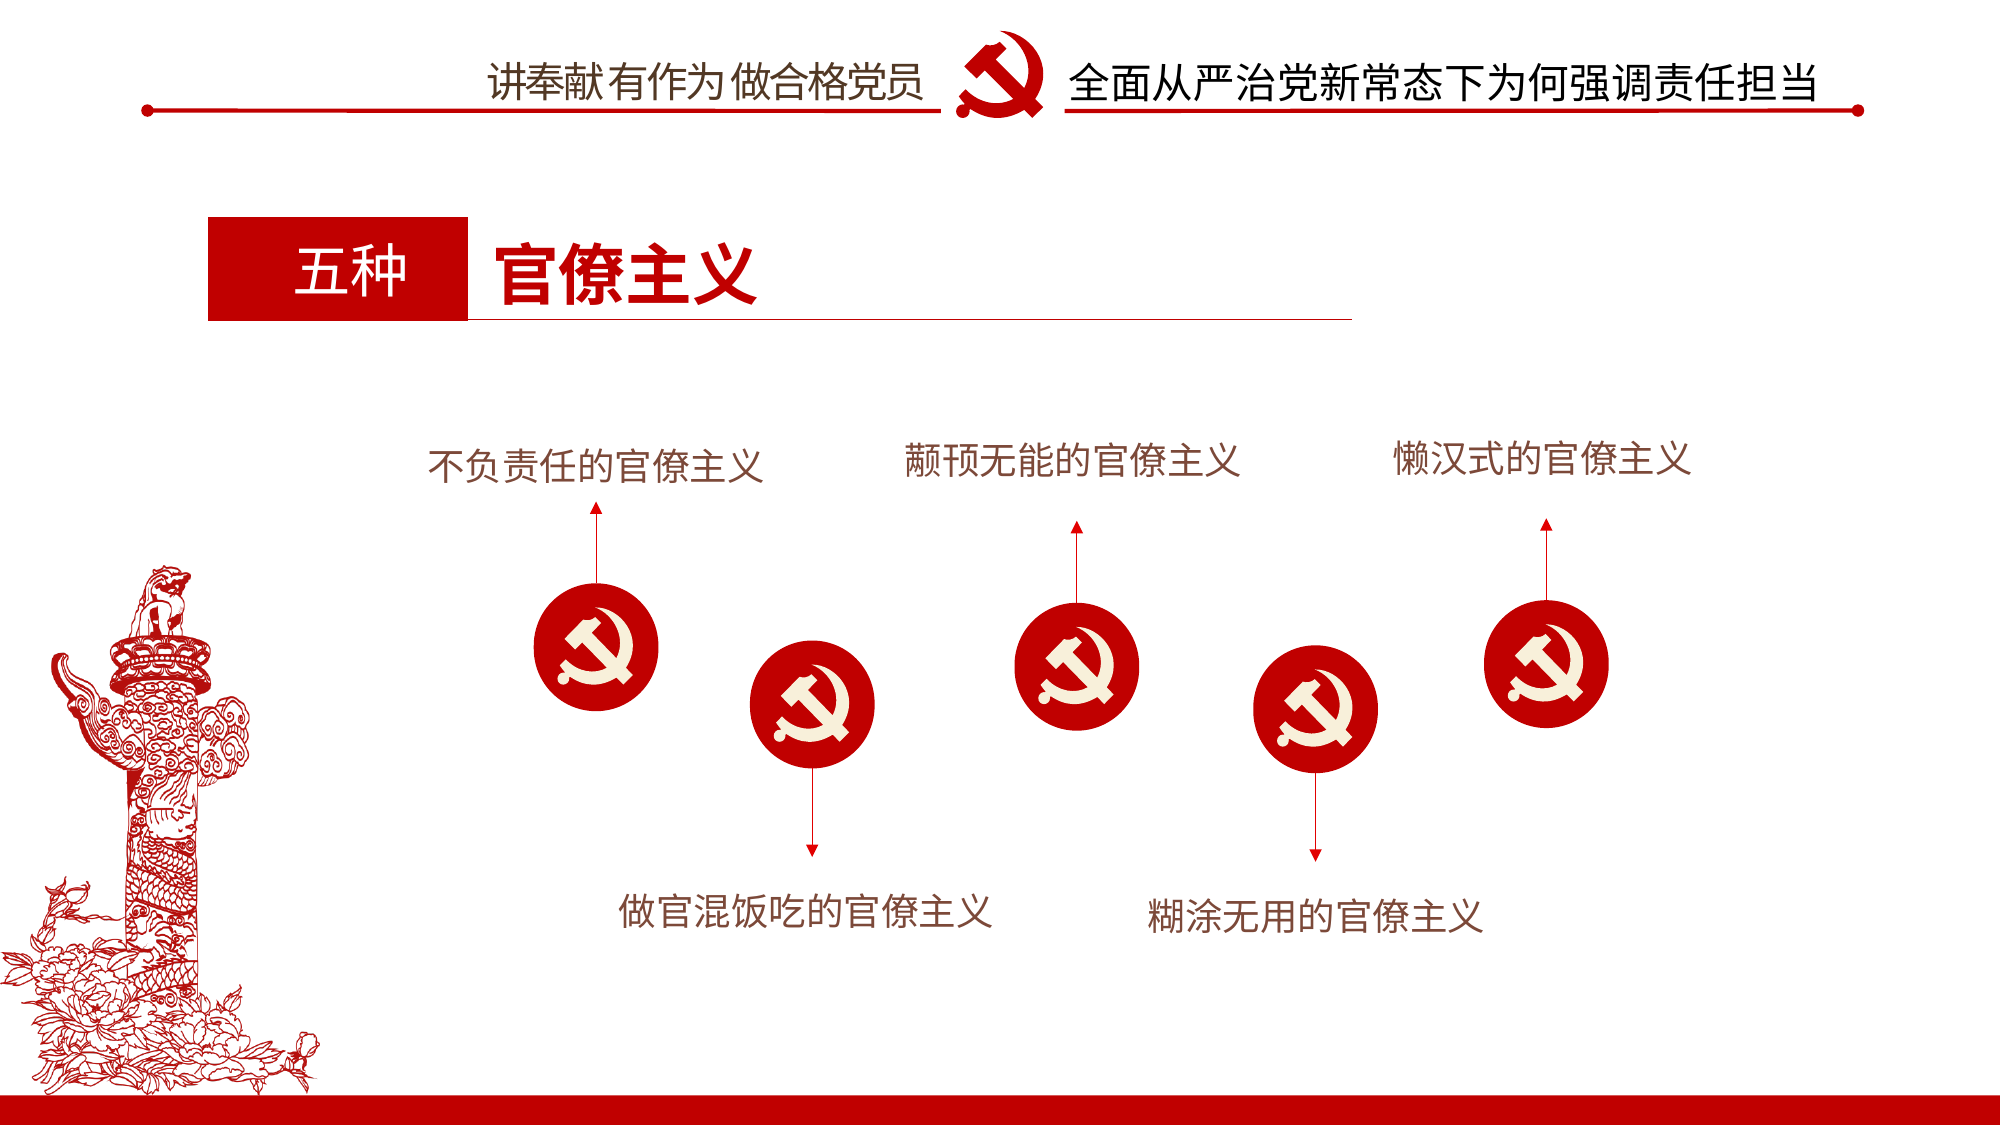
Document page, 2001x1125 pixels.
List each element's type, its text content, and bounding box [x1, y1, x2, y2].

text_box 全面从严治党新常态下为何强调责任担当 [1053, 49, 1955, 115]
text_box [749, 640, 875, 769]
text_box 做官混饭吃的官僚主义 [603, 880, 1009, 941]
text_box 颟顸无能的官僚主义 [889, 429, 1257, 490]
text_box 糊涂无用的官僚主义 [1132, 885, 1501, 946]
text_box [1484, 600, 1609, 729]
text_box 懒汉式的官僚主义 [1377, 427, 1708, 487]
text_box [1253, 645, 1378, 774]
text_box 不负责任的官僚主义 [412, 435, 780, 496]
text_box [1014, 602, 1140, 731]
text_box 官僚主义 [493, 244, 1331, 302]
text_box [533, 583, 659, 712]
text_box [209, 217, 493, 320]
picture [0, 565, 320, 1096]
